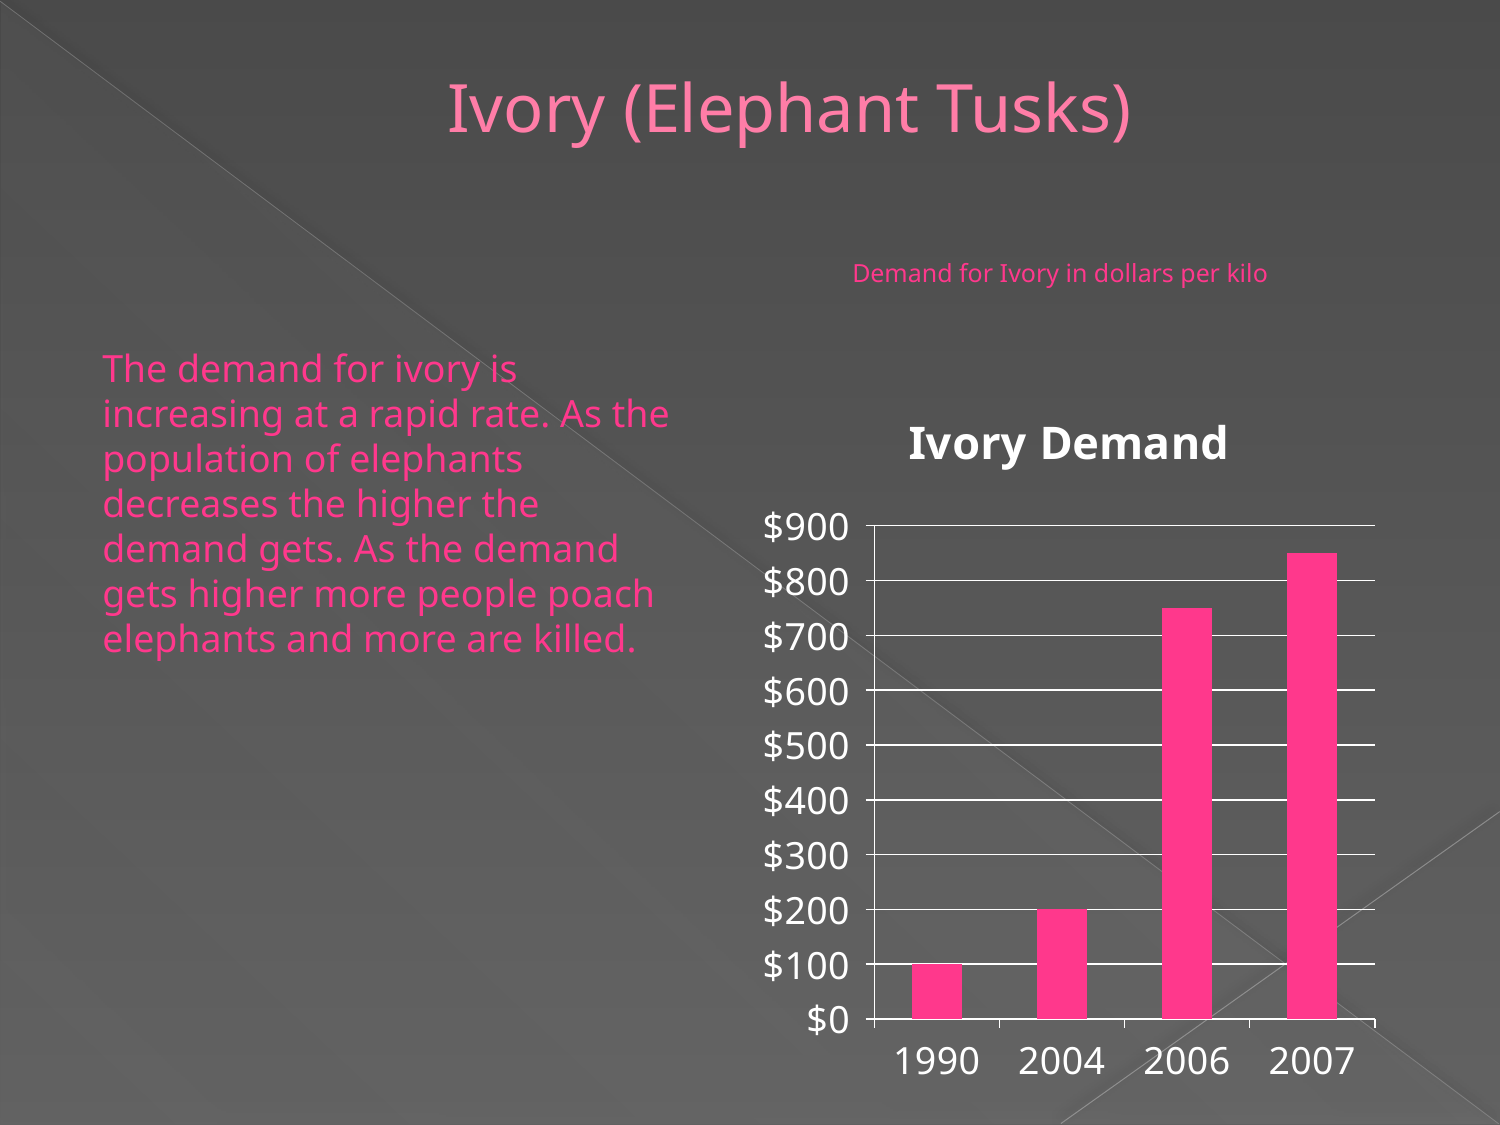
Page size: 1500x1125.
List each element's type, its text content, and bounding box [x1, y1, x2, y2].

text_box Demand for Ivory in dollars per kilo [837, 249, 1400, 325]
text_box The demand for ivory is increasing at a rapid rate. As the population of elephants decreases the higher the demand gets. As the demand gets higher more people poach elephants and more are killed. [87, 337, 688, 668]
title Ivory (Elephant Tusks) [75, 12, 1425, 200]
chart [749, 374, 1388, 1101]
